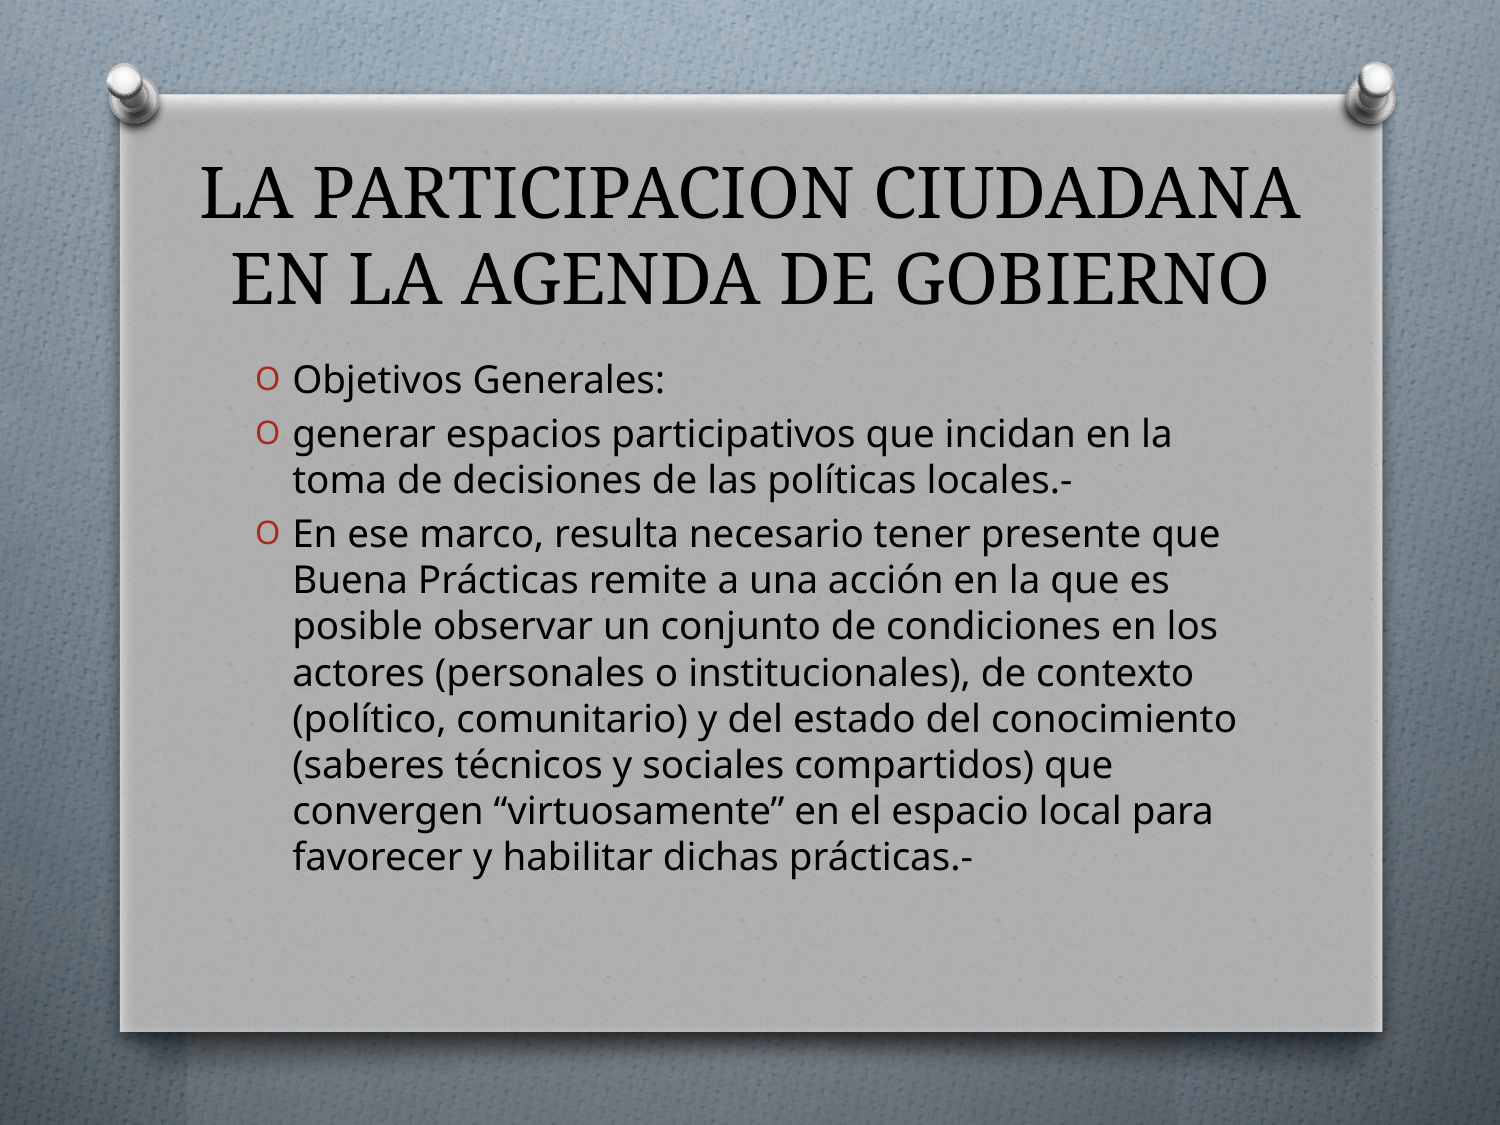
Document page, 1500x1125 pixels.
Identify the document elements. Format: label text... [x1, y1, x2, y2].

picture [75, 29, 198, 153]
list Objetivos Generales: generar espacios participativos que incidan en la toma de decisiones de las políticas locales.- En ese marco, resulta necesario tener presente que Buena Prácticas remite a una acción en la que es posible observar un conjunto de condiciones en los actores (personales o institucionales), de contexto (político, comunitario) y del estado del conocimiento (saberes técnicos y sociales compartidos) que convergen “virtuosamente” en el espacio local para favorecer y habilitar dichas prácticas.- [240, 347, 1257, 939]
picture [1317, 35, 1439, 156]
title LA PARTICIPACION CIUDADANA EN LA AGENDA DE GOBIERNO [179, 134, 1323, 332]
